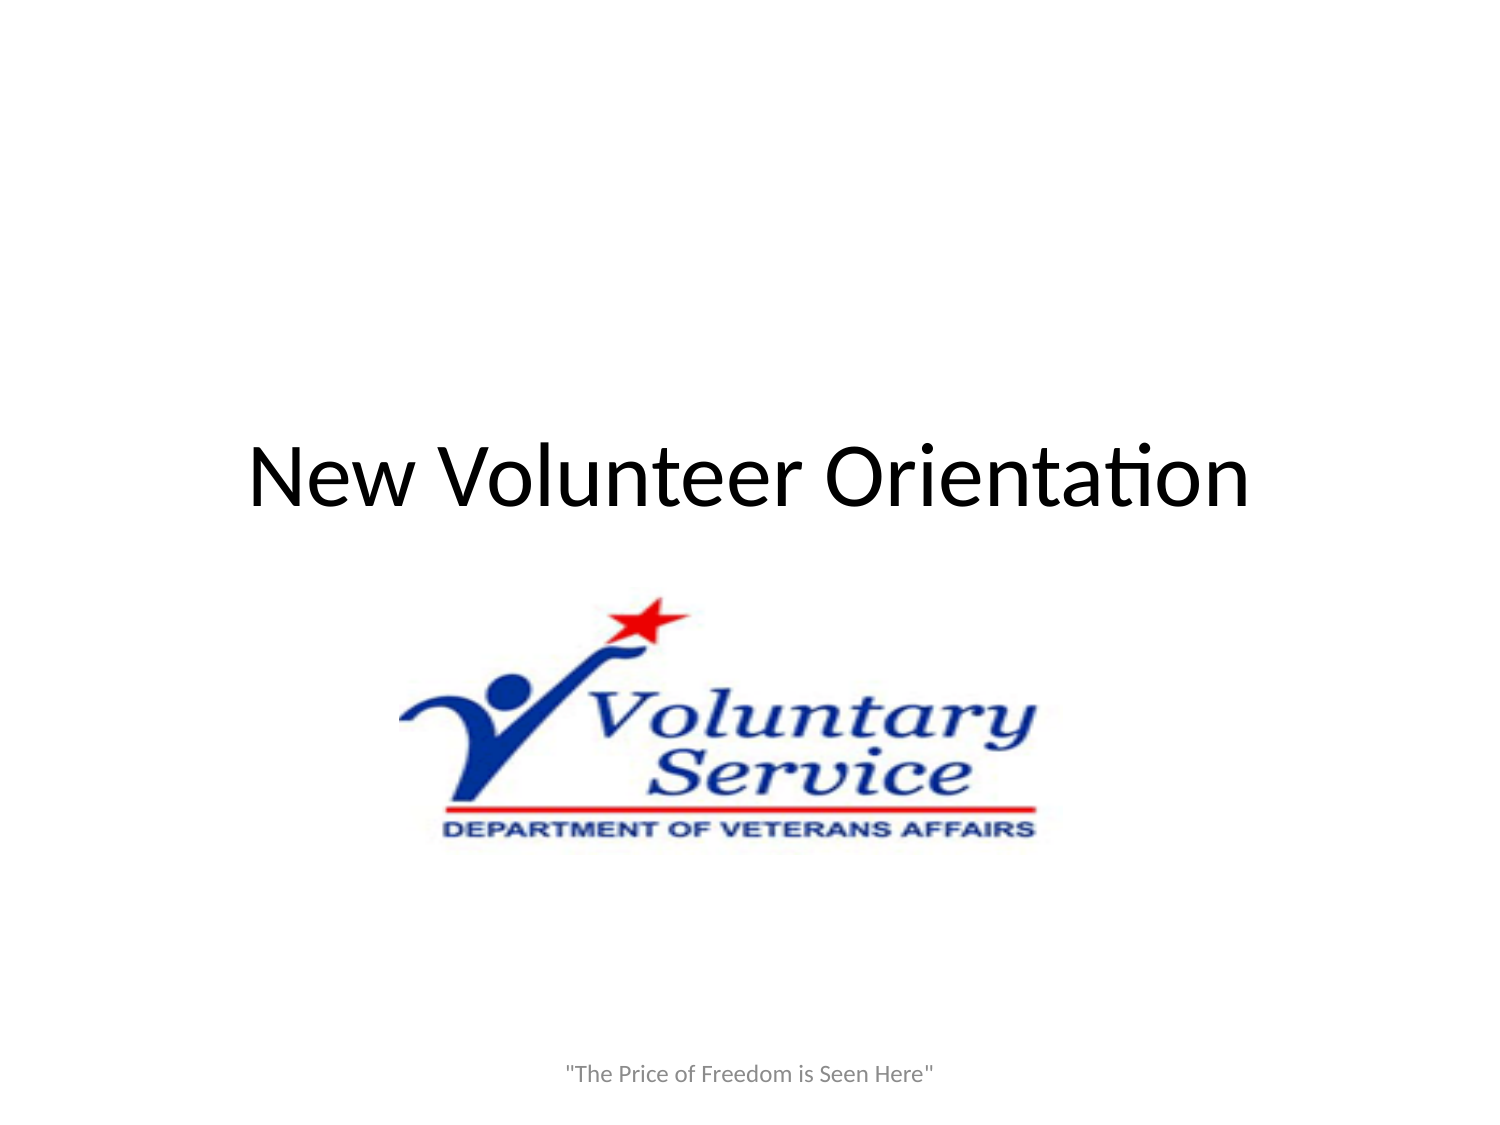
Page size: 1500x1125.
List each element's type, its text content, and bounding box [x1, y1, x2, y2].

title New Volunteer Orientation [112, 349, 1388, 591]
footer "The Price of Freedom is Seen Here" [512, 1042, 988, 1103]
picture [399, 587, 1063, 855]
subtitle The [225, 637, 1275, 925]
